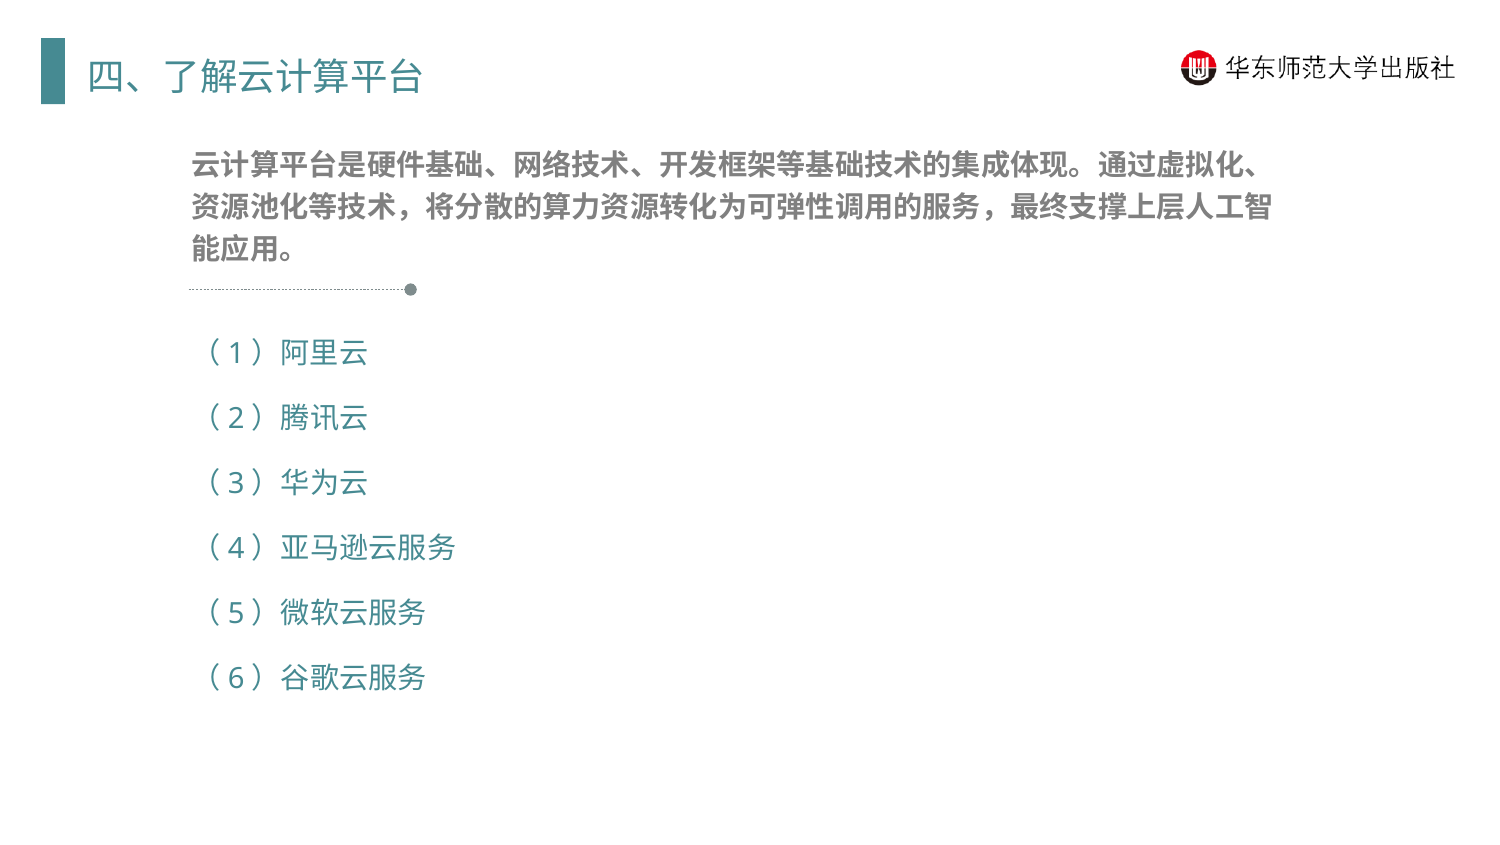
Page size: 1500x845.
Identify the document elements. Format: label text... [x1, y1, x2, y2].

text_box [176, 131, 1331, 707]
picture [1181, 38, 1485, 86]
text_box 四、了解云计算平台 [76, 47, 1032, 104]
